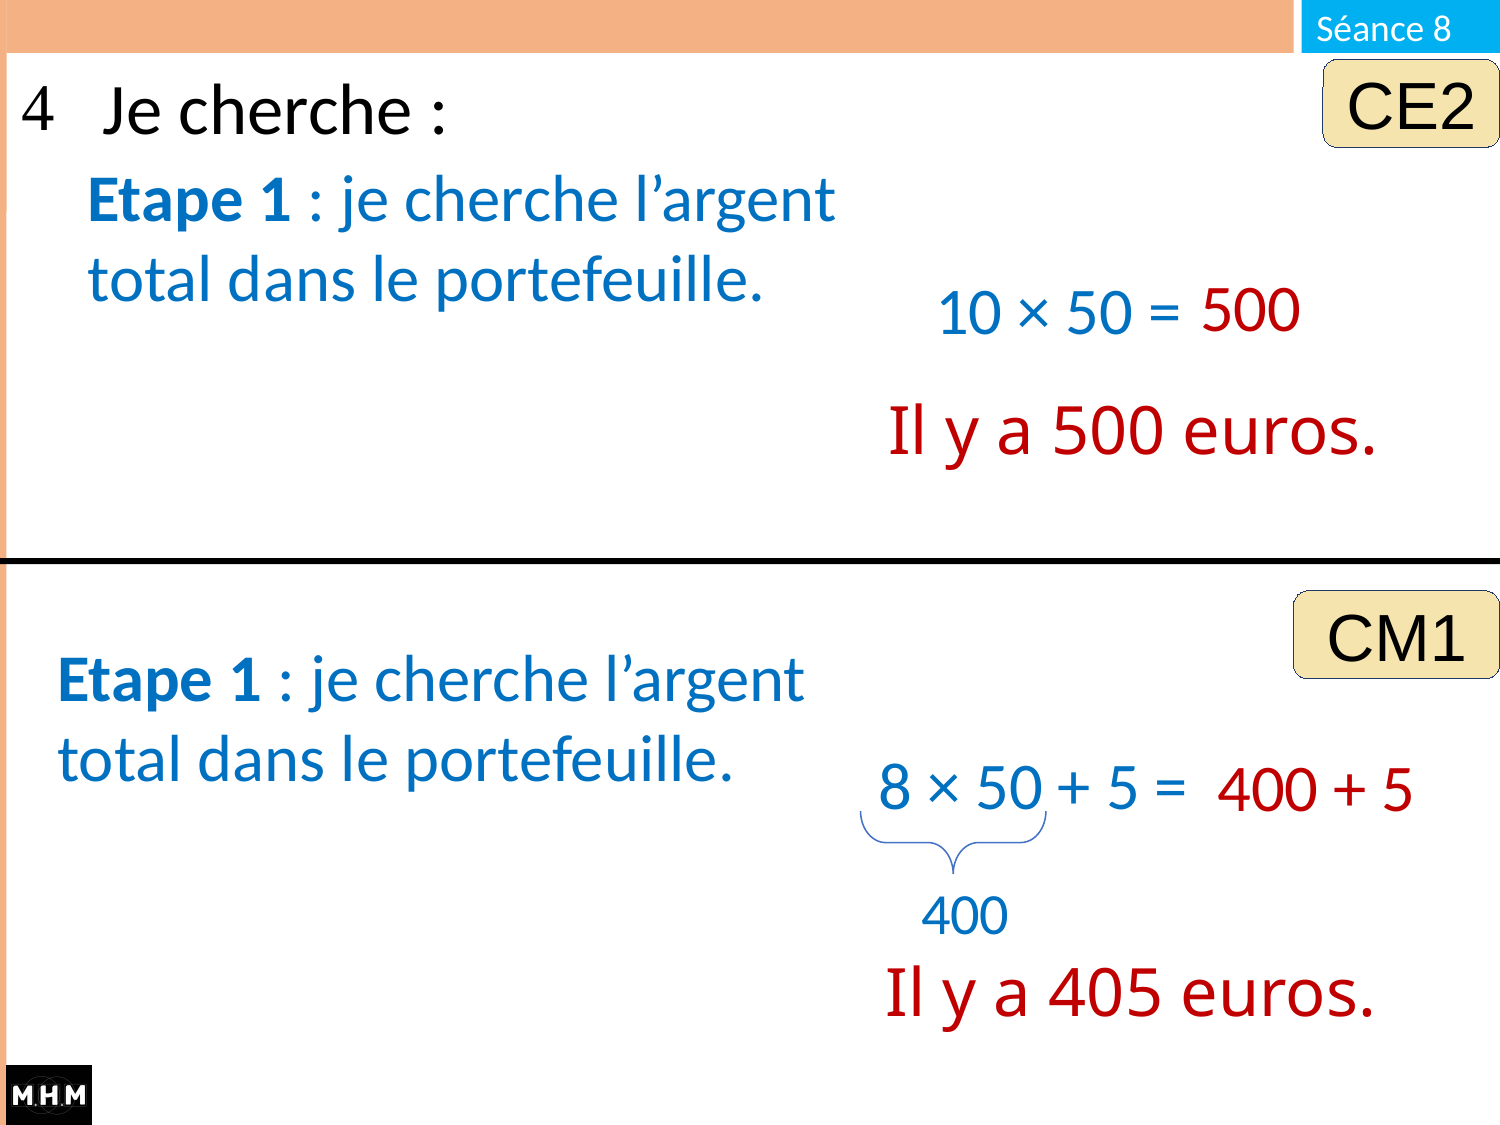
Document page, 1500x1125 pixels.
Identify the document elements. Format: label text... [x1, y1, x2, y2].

text_box Il y a 405 euros. [871, 942, 1448, 1038]
text_box Il y a 500 euros. [873, 380, 1446, 475]
text_box Etape 1 : je cherche l’argent total dans le portefeuille. [42, 627, 943, 803]
text_box CE2 [1322, 59, 1500, 148]
text_box CM1 [1293, 590, 1500, 679]
text_box 8 × 50 + 5 = [863, 735, 1233, 830]
text_box [859, 811, 1047, 868]
text_box 500 [1185, 257, 1356, 353]
text_box Etape 1 : je cherche l’argent total dans le portefeuille. [72, 147, 973, 323]
text_box 400 [906, 868, 1073, 954]
text_box 10 × 50 = [920, 260, 1355, 355]
text_box 400 + 5 [1202, 737, 1444, 833]
picture [6, 1065, 92, 1125]
title Je cherche : [88, 35, 1382, 161]
